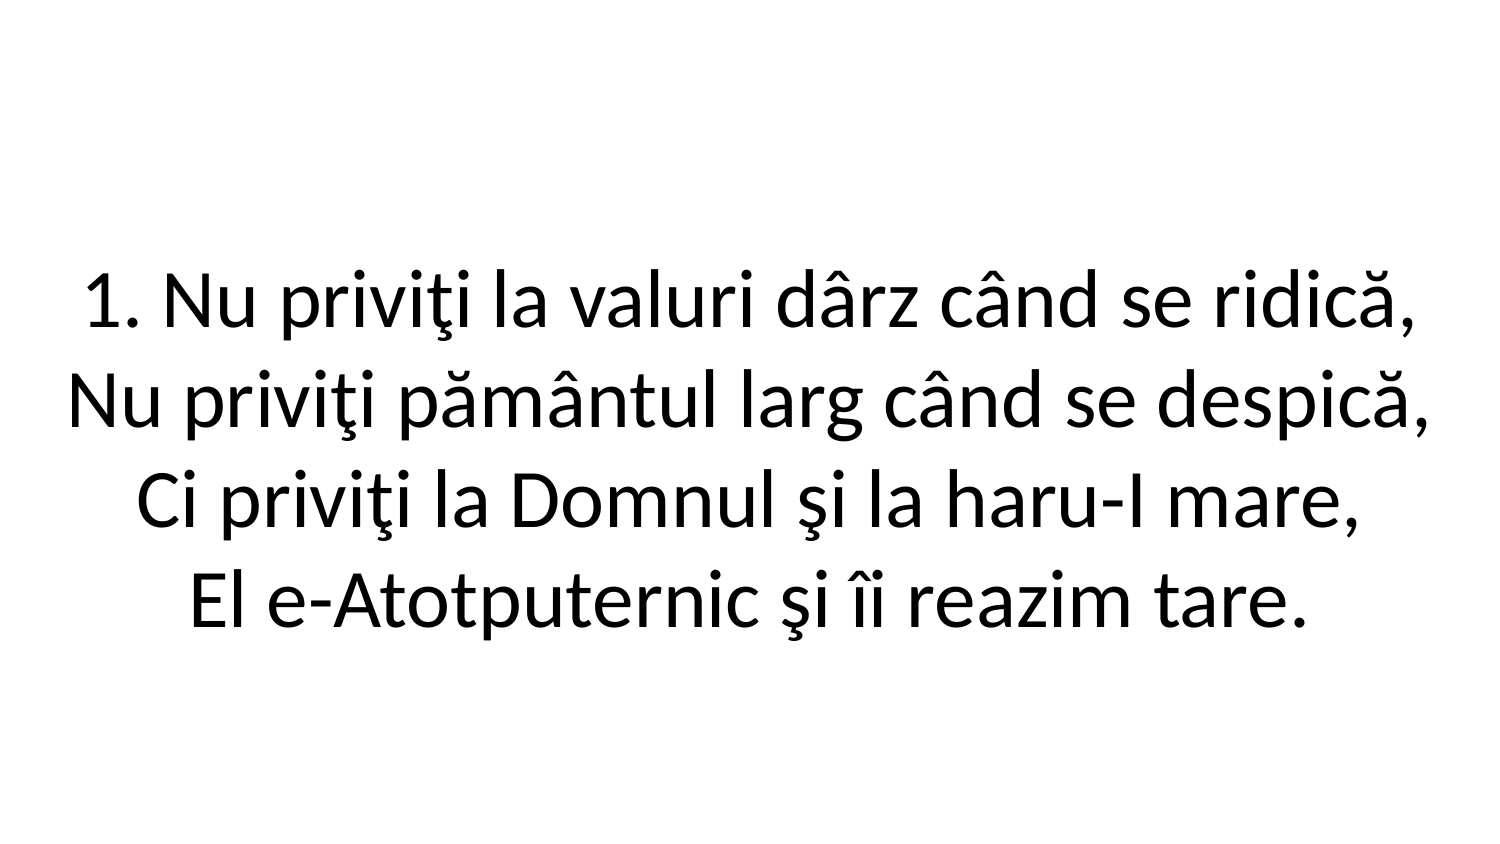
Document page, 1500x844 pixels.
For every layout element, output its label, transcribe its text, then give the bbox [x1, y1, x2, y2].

text_box 1. Nu priviţi la valuri dârz când se ridică, Nu priviţi pământul larg când se despică, Ci priviţi la Domnul şi la haru-I mare, El e-Atotputernic şi îi reazim tare. [51, 192, 1449, 652]
